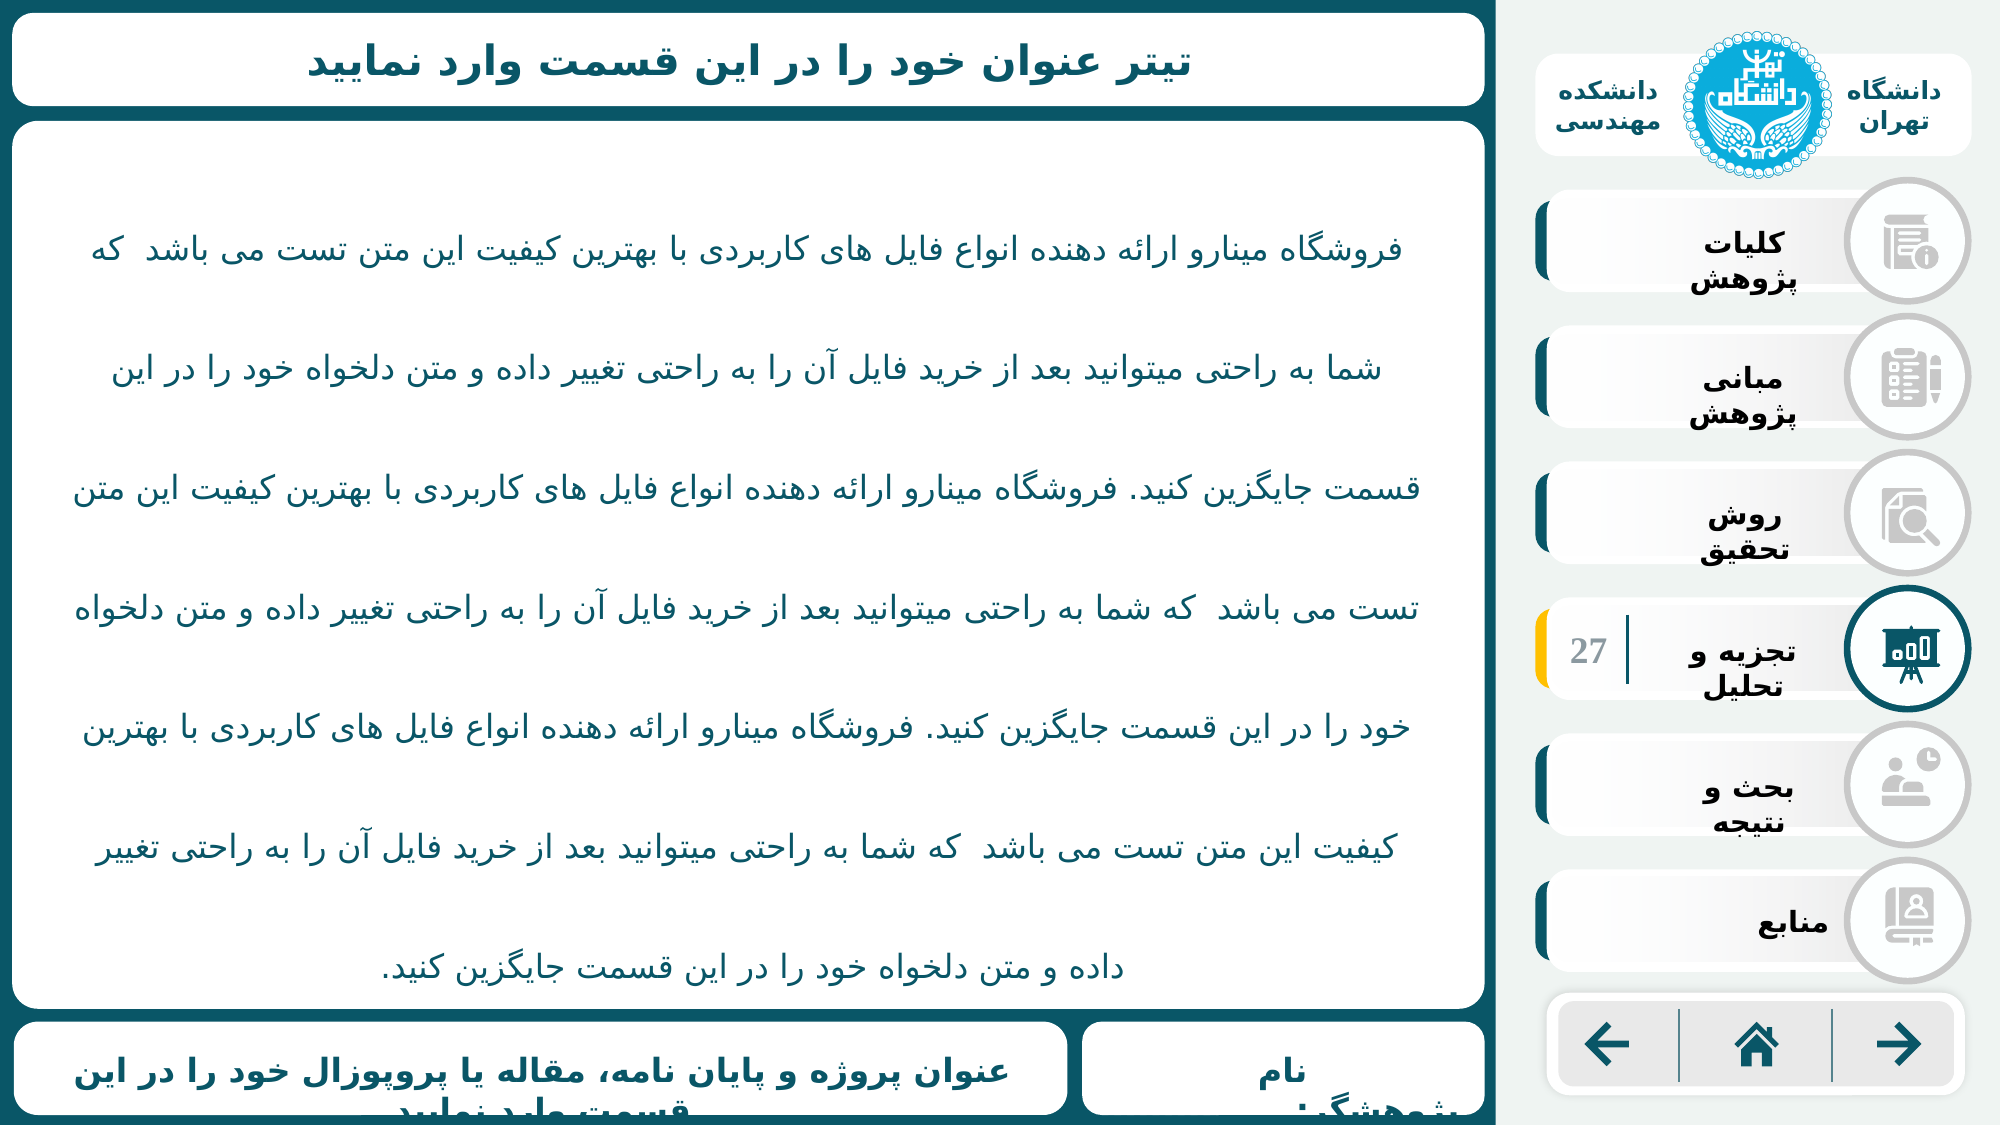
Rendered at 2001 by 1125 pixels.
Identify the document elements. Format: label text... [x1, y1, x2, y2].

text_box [1881, 348, 1941, 408]
text_box عنوان پروژه و پایان نامه، مقاله یا پروپوزال خود را در این قسمت وارد نمایید [19, 1041, 1067, 1125]
text_box منابع [1670, 895, 1844, 946]
text_box مبانی پژوهش [1642, 352, 1844, 437]
text_box تیتر عنوان خود را در این قسمت وارد نمایید [19, 26, 1481, 92]
text_box نام پژوهشگر:............... [1084, 1041, 1482, 1125]
text_box تجزیه و تحلیل [1642, 624, 1844, 710]
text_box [1883, 214, 1939, 270]
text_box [1881, 747, 1941, 807]
picture [1683, 31, 1832, 179]
text_box دانشگاه تهران [1832, 67, 1981, 142]
text_box روش تحقیق [1646, 488, 1844, 573]
text_box فروشگاه مینارو ارائه دهنده انواع فایل های کاربردی با بهترین کیفیت این متن تست می باشد که شما به راحتی میتوانید بعد از خرید فایل آن را به راحتی تغییر داده و متن دلخواه خود را در این قسمت جایگزین کنید. فروشگاه مینارو ارائه دهنده انواع فایل های کاربردی با بهترین کیفیت این متن تست می باشد که شما به راحتی میتوانید بعد از خرید فایل آن را به راحتی تغییر داده و متن دلخواه خود را در این قسمت جایگزین کنید. فروشگاه مینارو ارائه دهنده انواع فایل های کاربردی با بهترین کیفیت این متن تست می باشد که شما به راحتی میتوانید بعد از خرید فایل آن را به راحتی تغییر داده و متن دلخواه خود را در این قسمت جایگزین کنید. [51, 139, 1445, 993]
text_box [1885, 887, 1935, 947]
text_box کلیات پژوهش [1644, 216, 1844, 302]
text_box بحث و نتیجه [1654, 760, 1844, 846]
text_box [1734, 1021, 1779, 1067]
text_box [1881, 488, 1941, 547]
text_box [1877, 1021, 1922, 1067]
text_box دانشکده مهندسی [1522, 67, 1683, 142]
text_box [1881, 625, 1941, 684]
slide_number 27 [1549, 618, 1628, 679]
text_box [1584, 1021, 1629, 1067]
